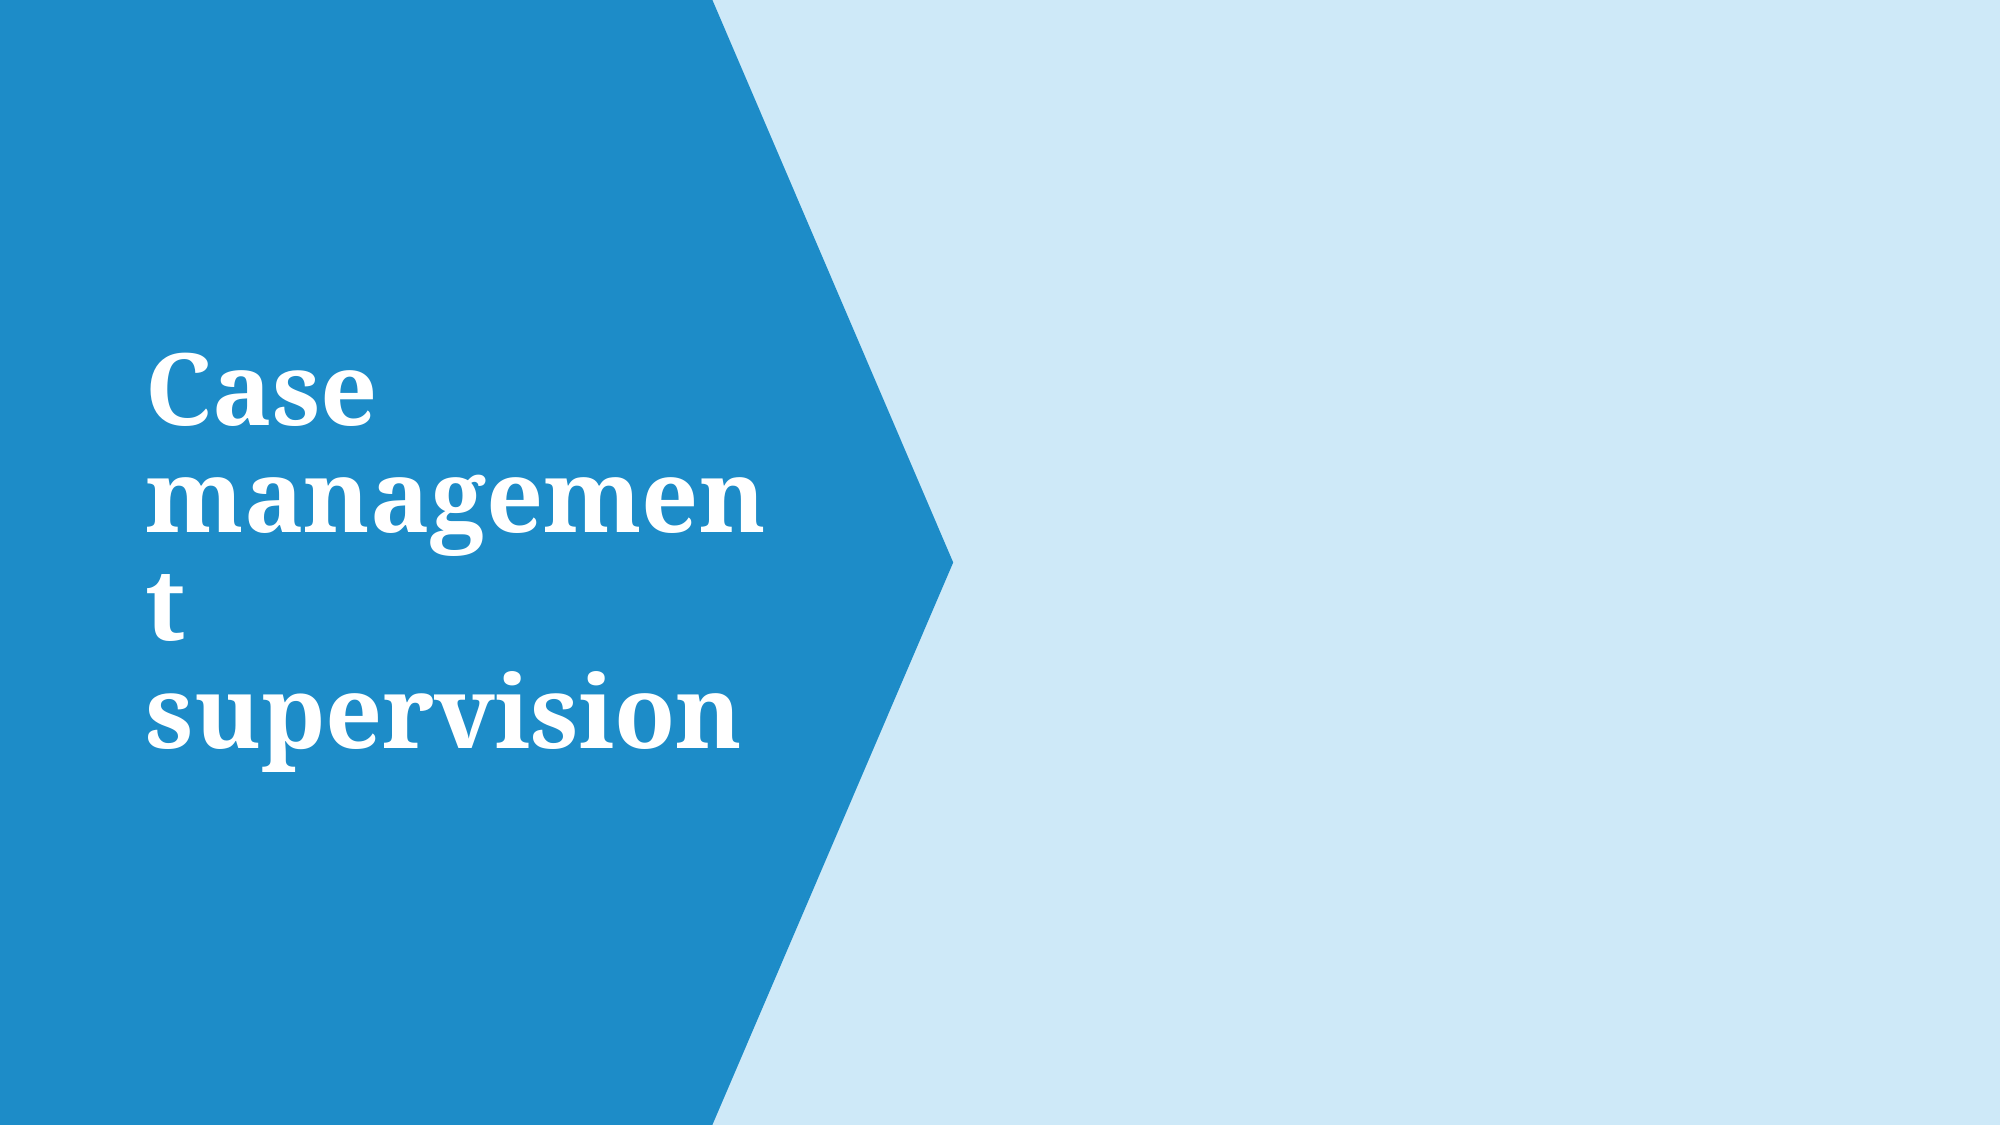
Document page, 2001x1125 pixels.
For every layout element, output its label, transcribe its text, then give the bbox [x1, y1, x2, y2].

title Case management supervision [130, 508, 790, 601]
